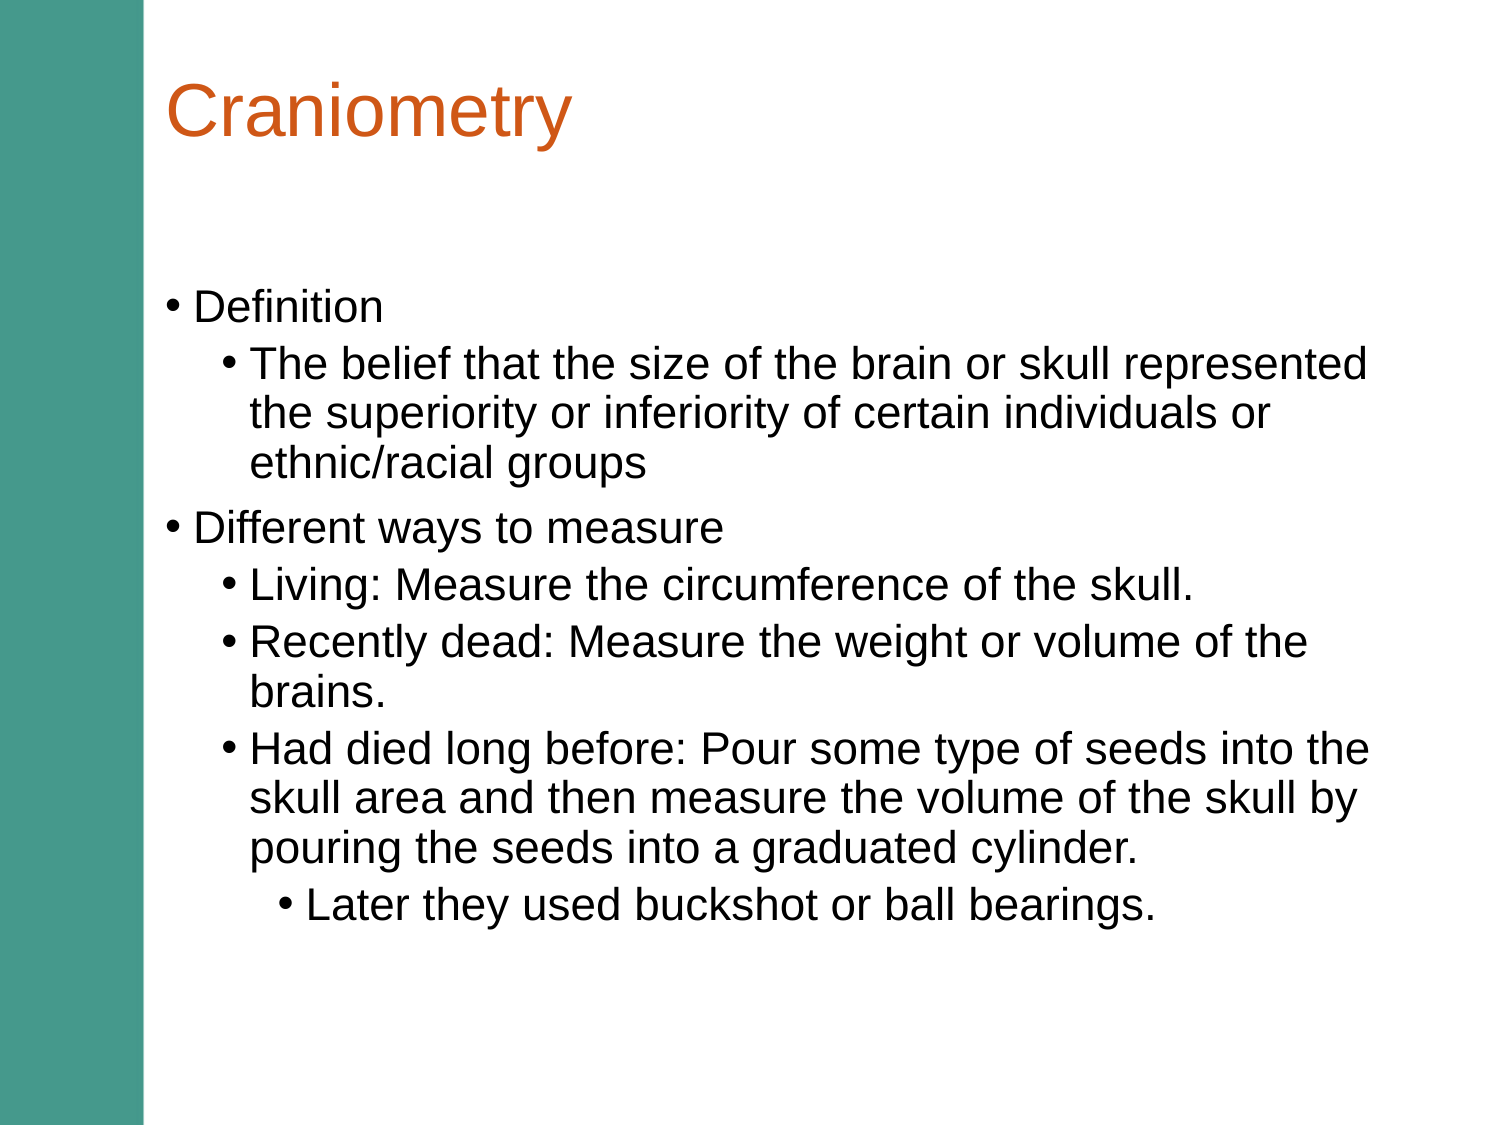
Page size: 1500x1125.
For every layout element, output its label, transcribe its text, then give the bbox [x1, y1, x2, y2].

picture [0, 0, 1500, 1125]
title Craniometry [150, 62, 1444, 163]
list Definition The belief that the size of the brain or skull represented the superiority or inferiority of certain individuals or ethnic/racial groups Different ways to measure Living: Measure the circumference of the skull. Recently dead: Measure the weight or volume of the brains. Had died long before: Pour some type of seeds into the skull area and then measure the volume of the skull by pouring the seeds into a graduated cylinder. Later they used buckshot or ball bearings. [150, 275, 1444, 989]
